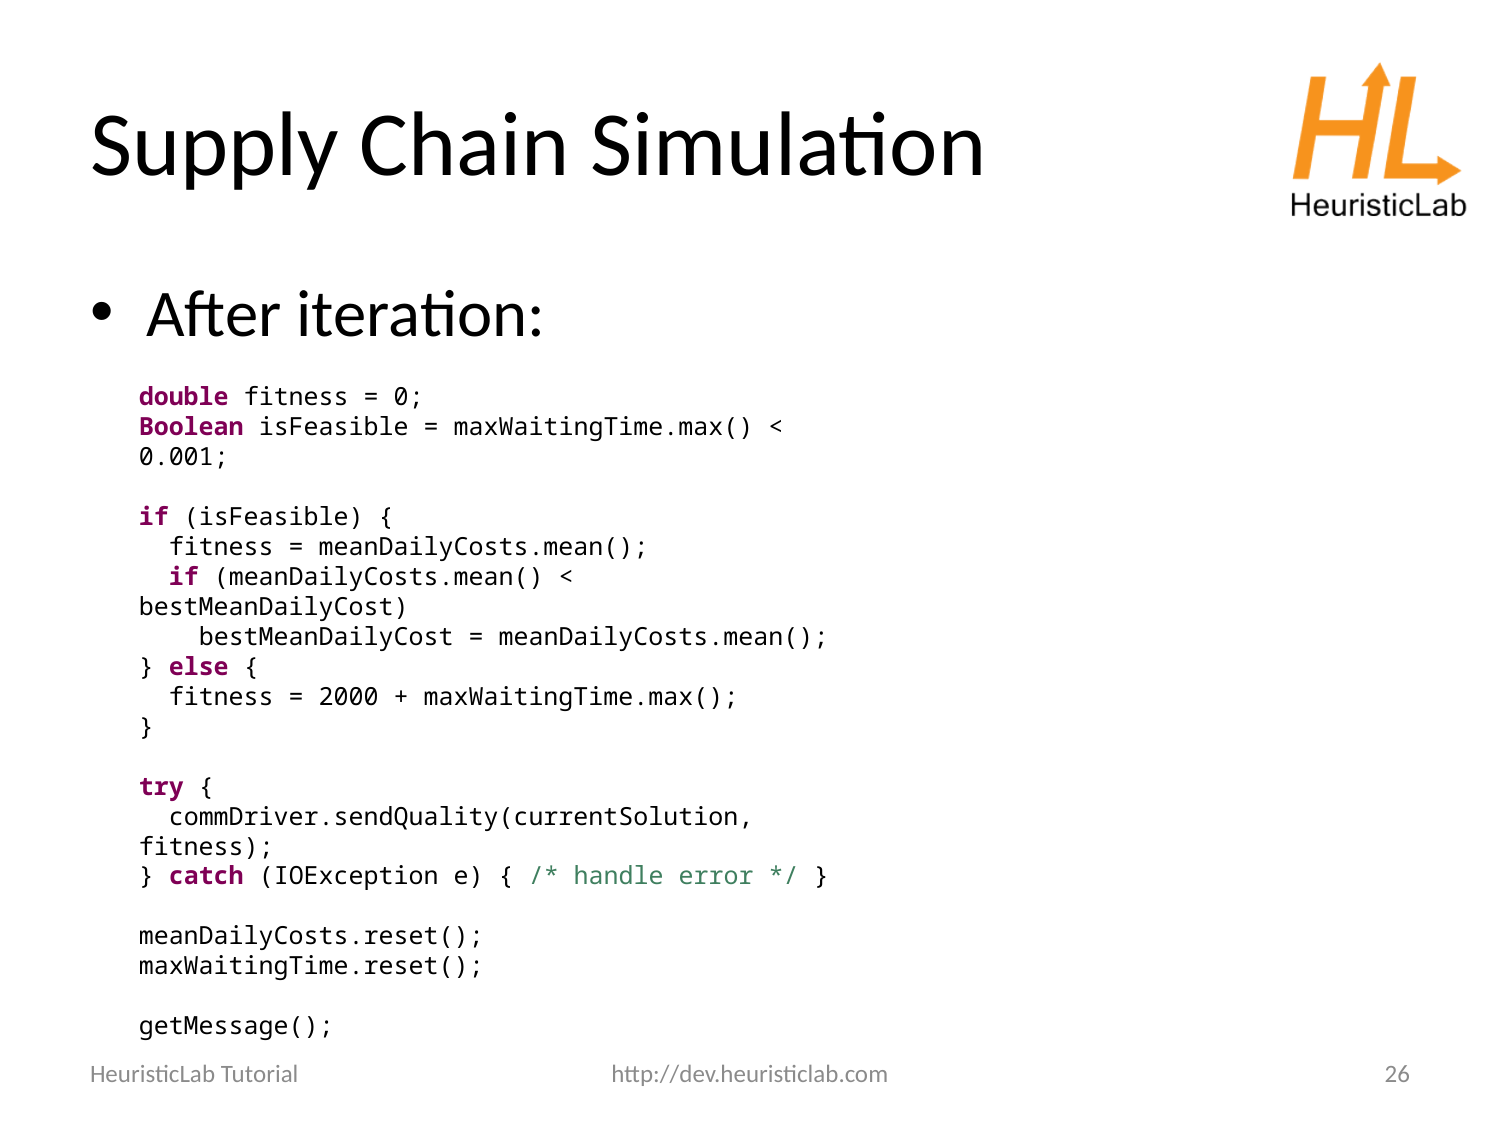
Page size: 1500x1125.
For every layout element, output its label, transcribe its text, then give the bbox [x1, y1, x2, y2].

slide_number HeuristicLab Tutorial [75, 1042, 425, 1103]
picture [1281, 27, 1474, 244]
list After iteration: [75, 262, 1425, 1005]
footer http://dev.heuristiclab.com [512, 1042, 988, 1103]
text_box double fitness = 0; Boolean isFeasible = maxWaitingTime.max() < 0.001; if (isFeasible) { fitness = meanDailyCosts.mean(); if (meanDailyCosts.mean() < bestMeanDailyCost) bestMeanDailyCost = meanDailyCosts.mean(); } else { fitness = 2000 + maxWaitingTime.max(); } try { commDriver.sendQuality(currentSolution, fitness); } catch (IOException e) { /* handle error */ } meanDailyCosts.reset(); maxWaitingTime.reset(); getMessage(); [123, 373, 867, 1047]
title Supply Chain Simulation [75, 45, 1282, 233]
slide_number 26 [1074, 1042, 1425, 1103]
